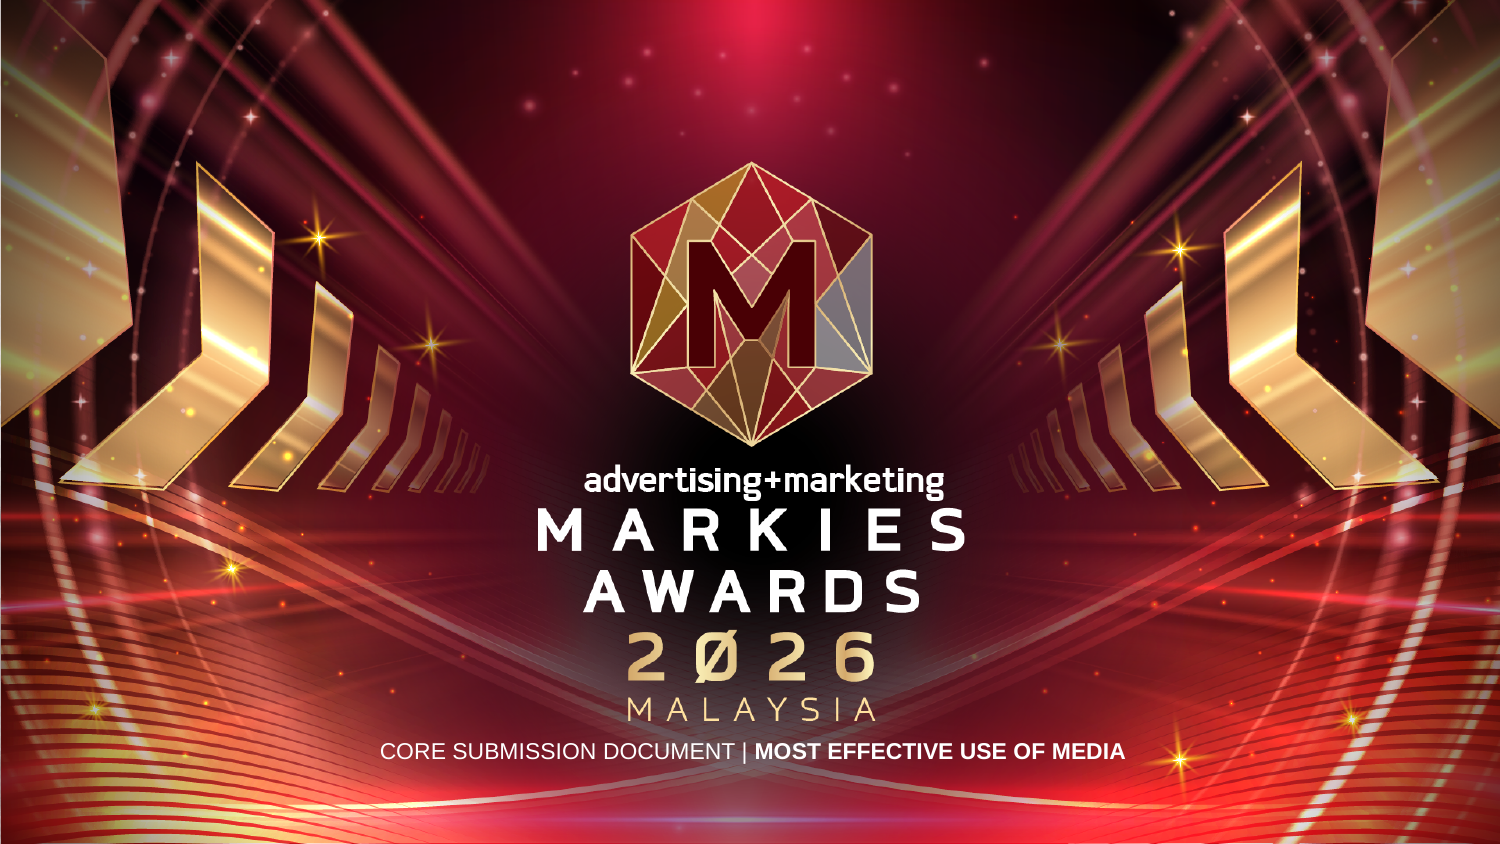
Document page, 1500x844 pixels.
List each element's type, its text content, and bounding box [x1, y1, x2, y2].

text_box CORE SUBMISSION DOCUMENT | MOST EFFECTIVE USE OF MEDIA [301, 728, 1211, 772]
picture [0, 0, 1500, 844]
